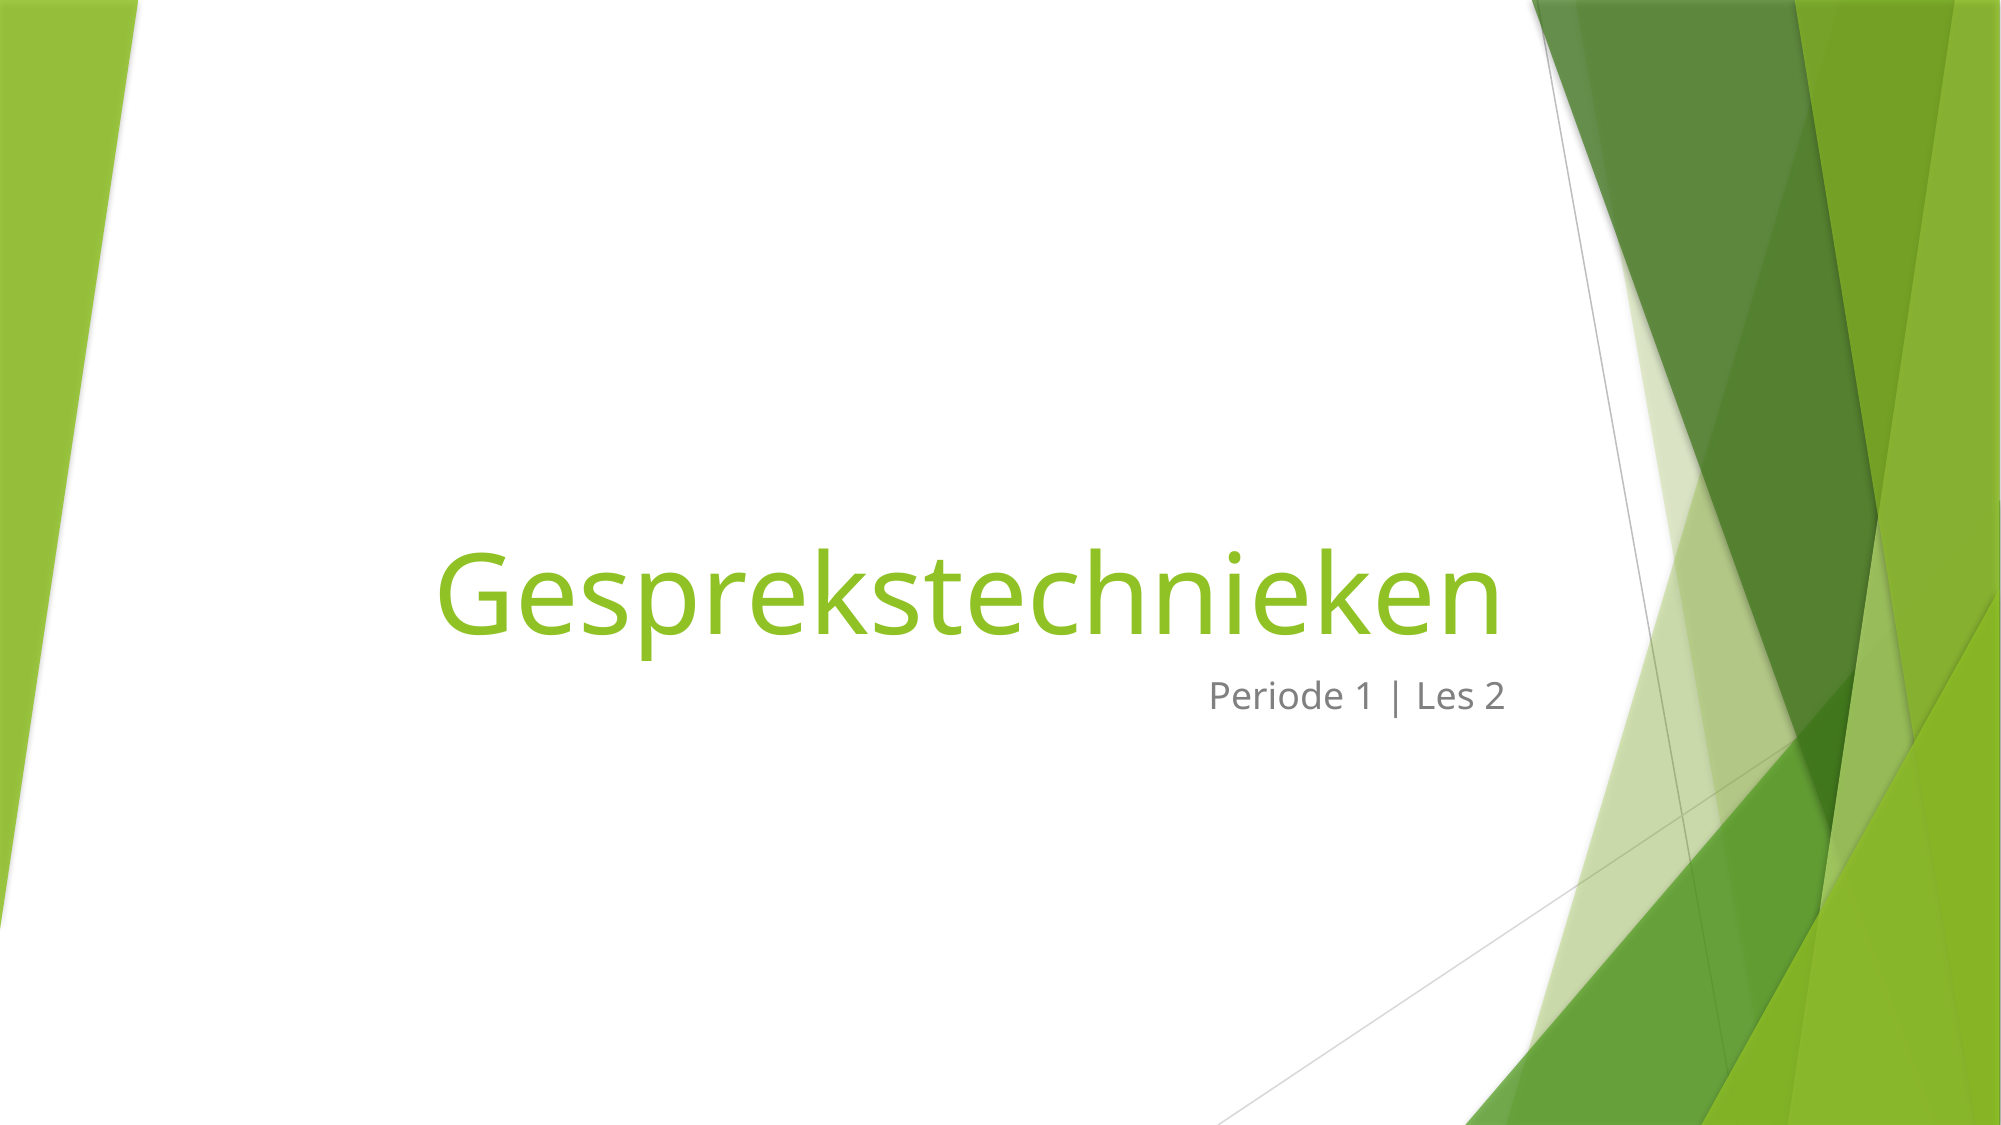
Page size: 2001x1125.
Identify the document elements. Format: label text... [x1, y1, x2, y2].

title Gesprekstechnieken [247, 394, 1522, 664]
subtitle Periode 1 | Les 2 [247, 664, 1522, 845]
